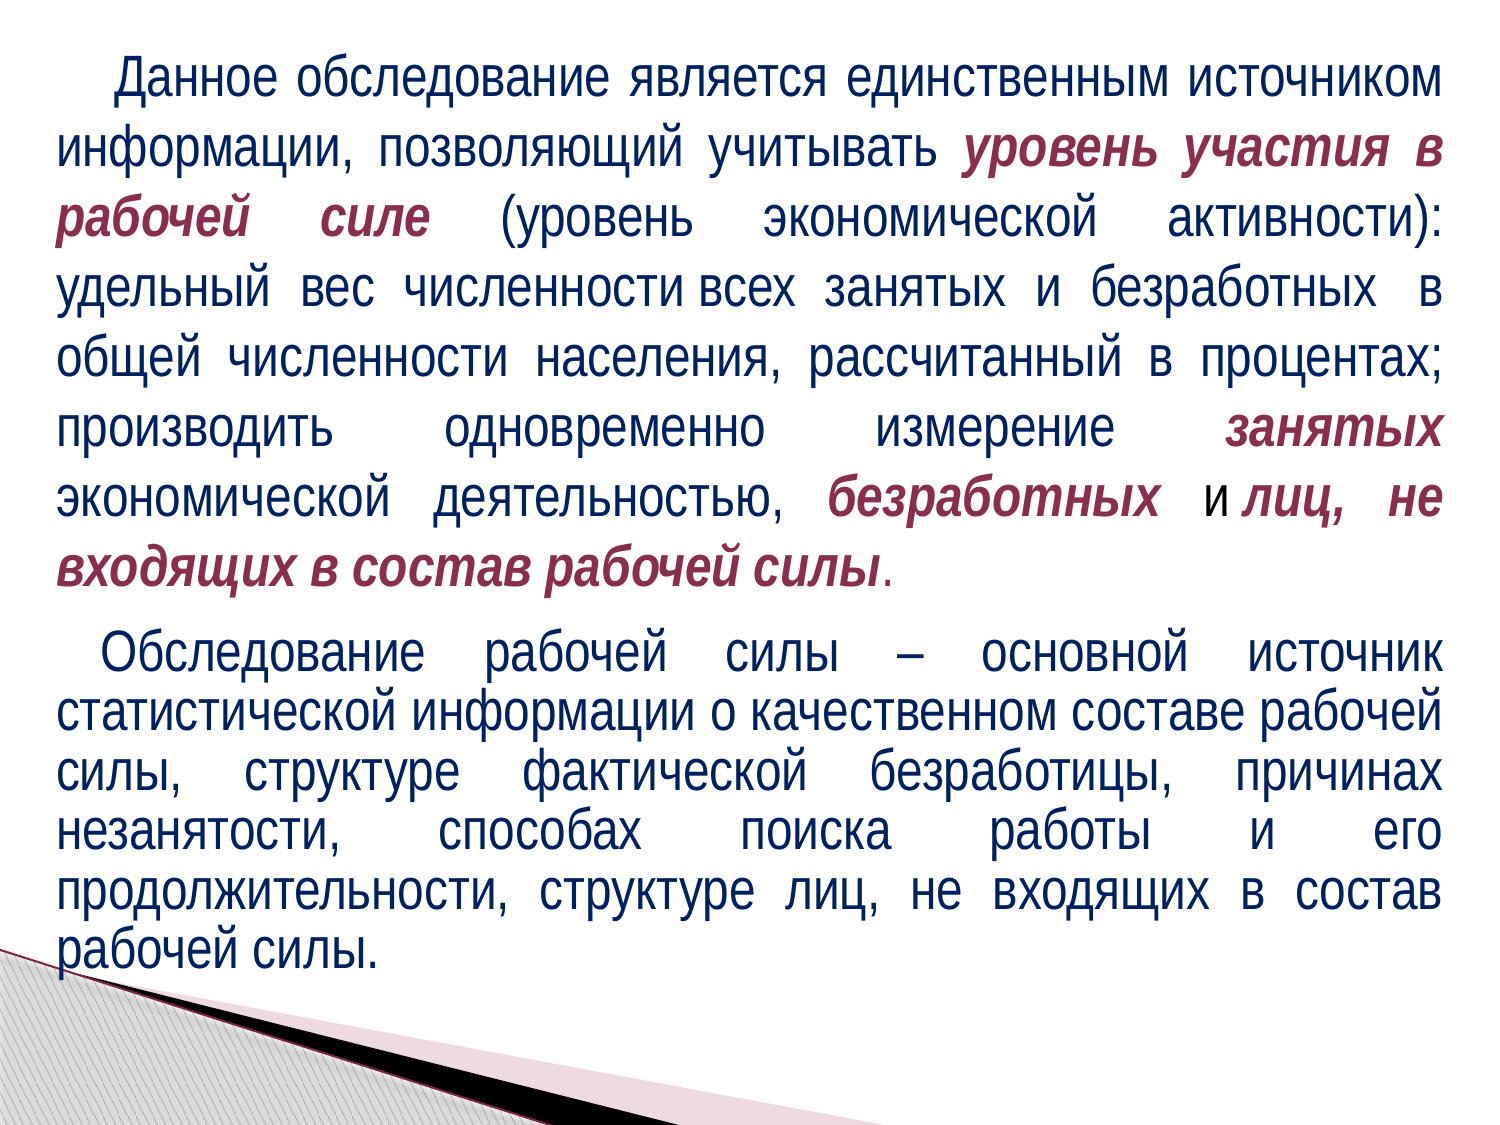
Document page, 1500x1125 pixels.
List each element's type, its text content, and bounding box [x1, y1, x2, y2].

text_box Данное обследование является единственным источником информации, позволяющий учитывать уровень участия в рабочей силе (уровень экономической активности): удельный вес численности всех занятых и безработных в общей численности населения, рассчитанный в процентах; производить одновременно измерение занятых экономической деятельностью, безработных и лиц, не входящих в состав рабочей силы. Обследование рабочей силы – основной источник статистической информации о качественном составе рабочей силы, структуре фактической безработицы, причинах незанятости, способах поиска работы и его продолжительности, структуре лиц, не входящих в состав рабочей силы. [41, 30, 1459, 988]
